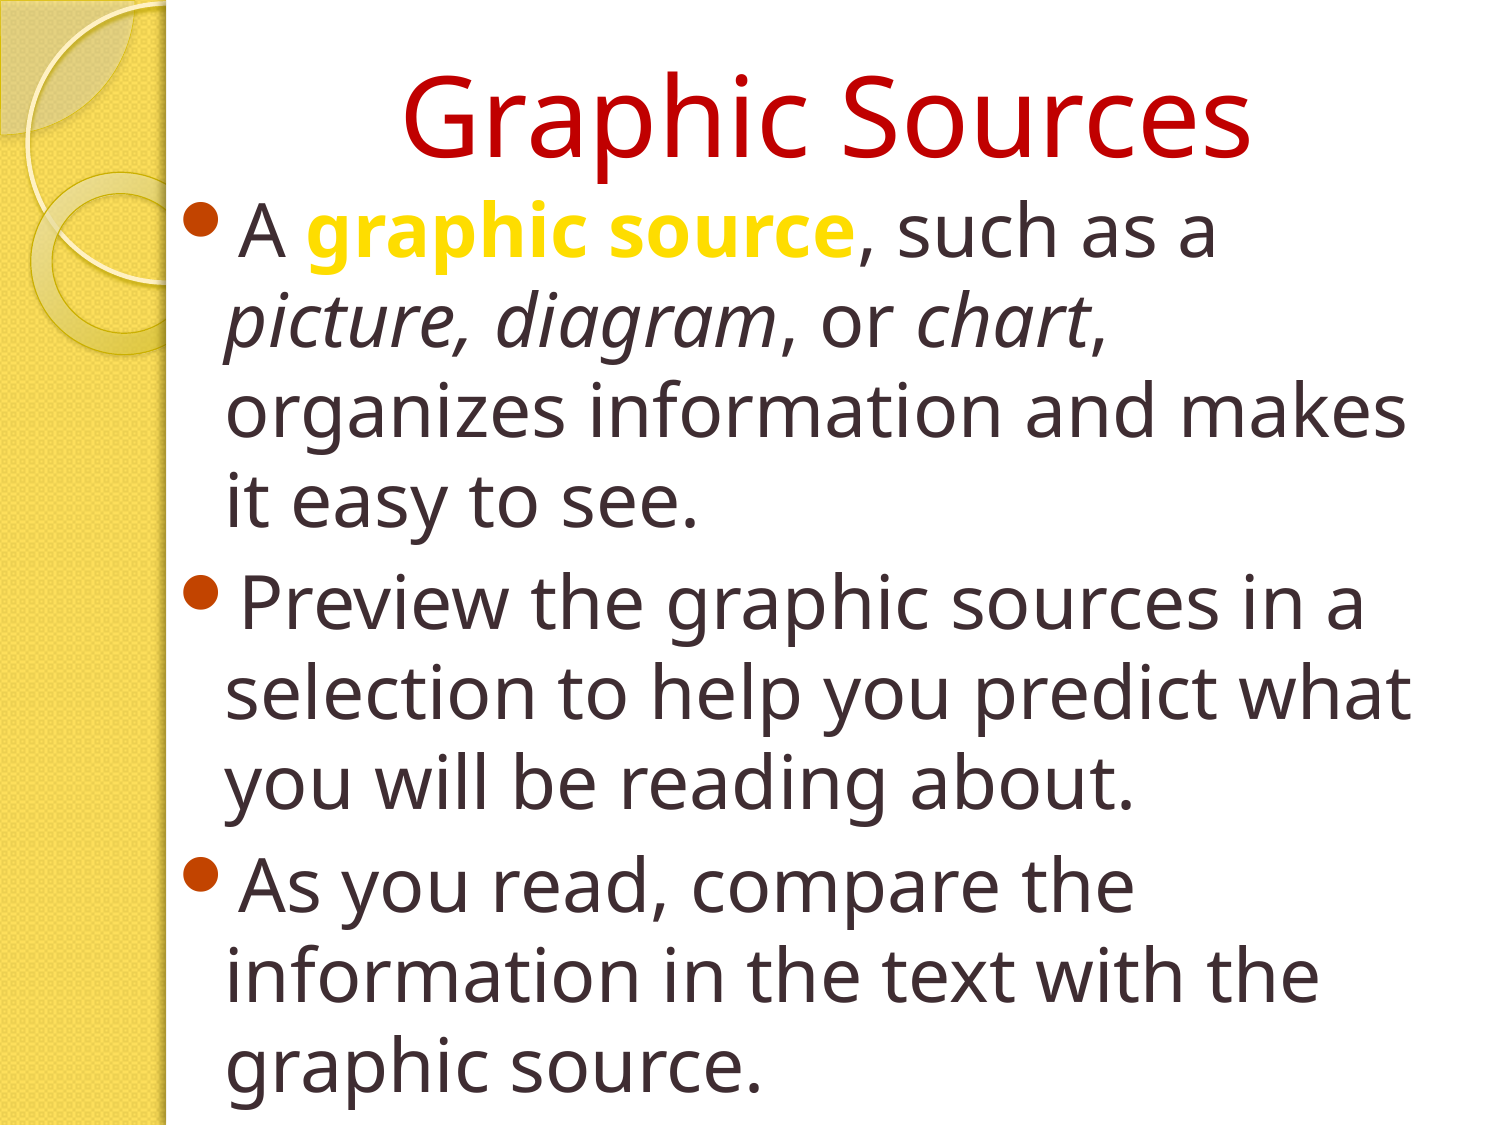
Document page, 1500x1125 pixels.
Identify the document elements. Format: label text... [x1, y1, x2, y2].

title Graphic Sources [225, 37, 1430, 174]
list A graphic source, such as a picture, diagram, or chart, organizes information and makes it easy to see. Preview the graphic sources in a selection to help you predict what you will be reading about. As you read, compare the information in the text with the graphic source. [150, 174, 1463, 1050]
